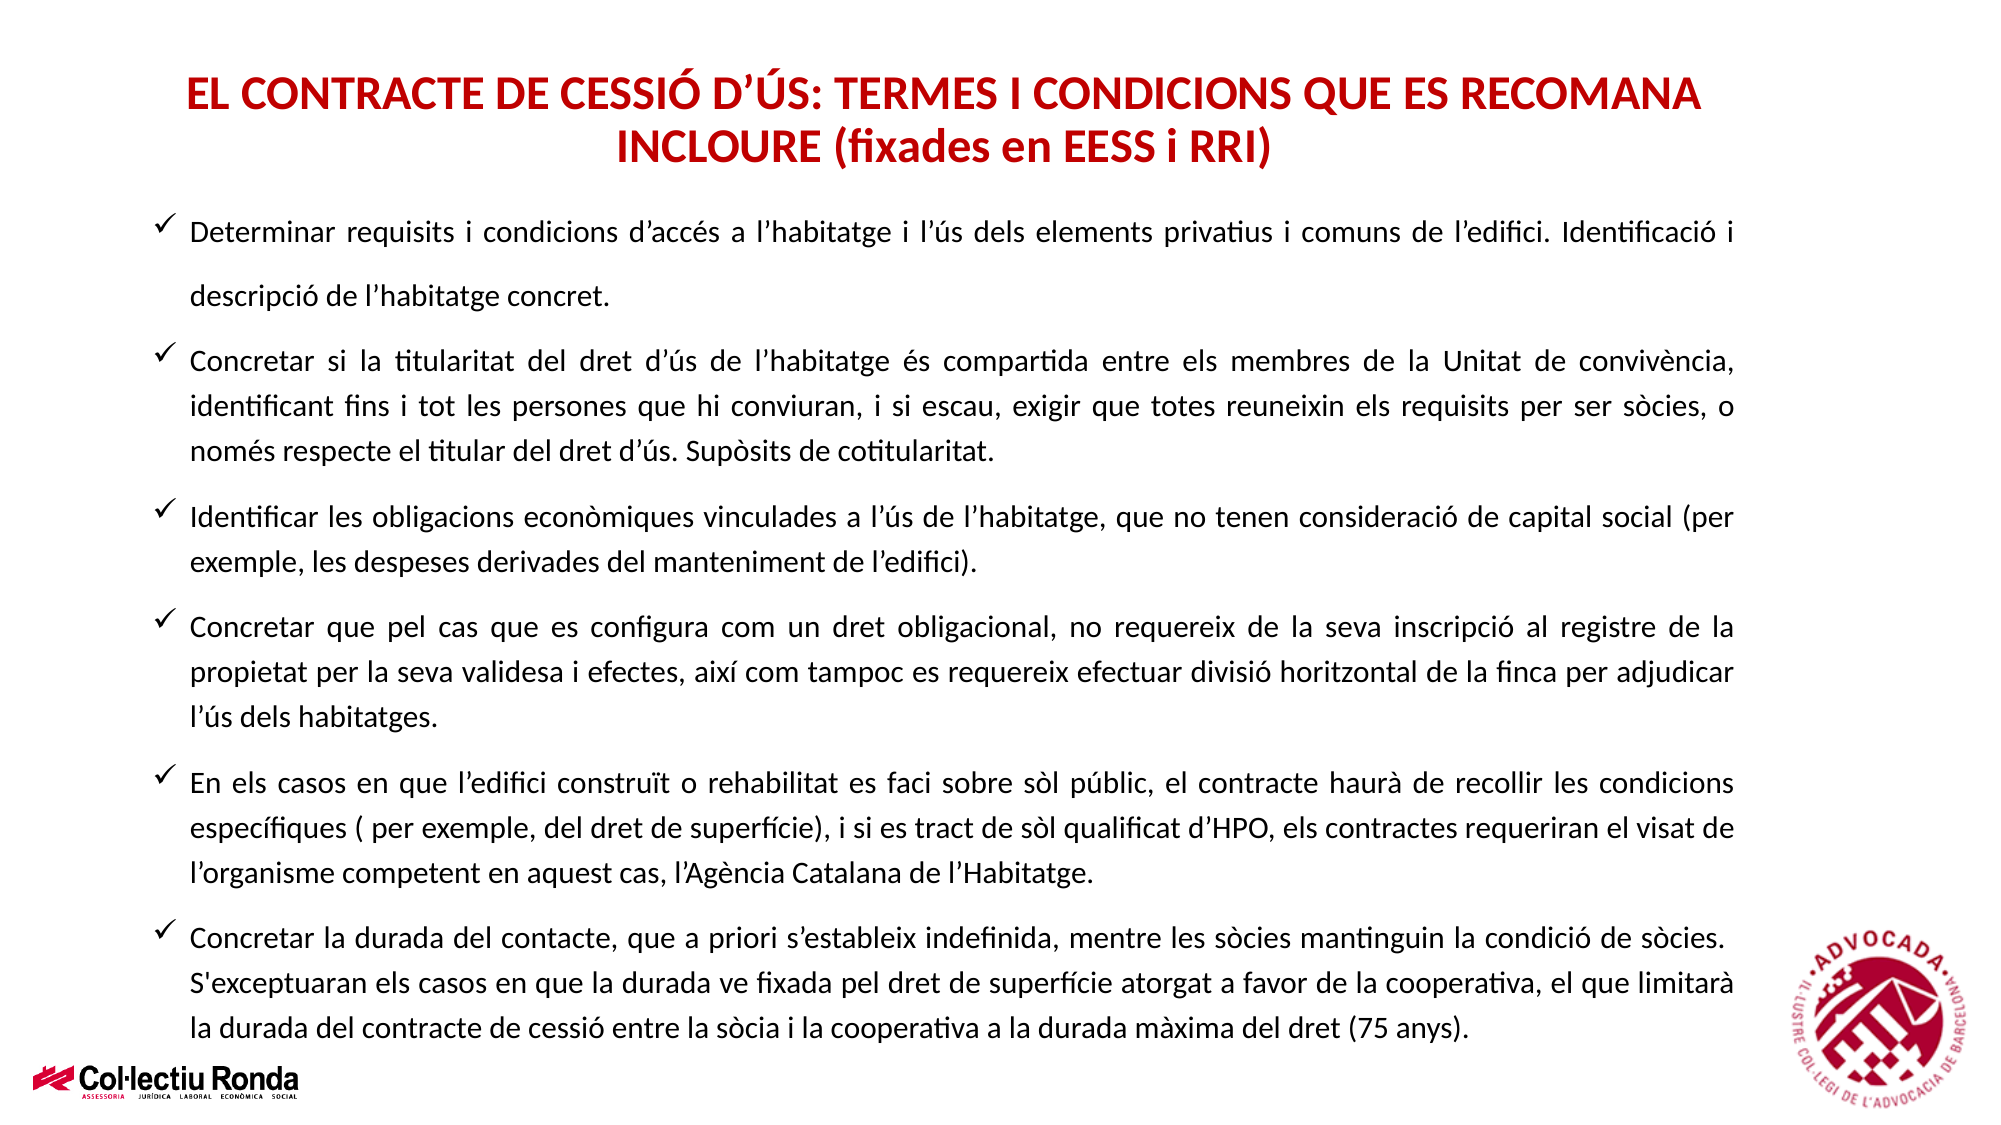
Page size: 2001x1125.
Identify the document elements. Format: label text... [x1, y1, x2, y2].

picture [1763, 917, 2000, 1114]
picture [33, 1065, 299, 1099]
list Determinar requisits i condicions d’accés a l’habitatge i l’ús dels elements privatius i comuns de l’edifici. Identificació i descripció de l’habitatge concret. Concretar si la titularitat del dret d’ús de l’habitatge és compartida entre els membres de la Unitat de convivència, identificant fins i tot les persones que hi conviuran, i si escau, exigir que totes reuneixin els requisits per ser sòcies, o només respecte el titular del dret d’ús. Supòsits de cotitularitat. Identificar les obligacions econòmiques vinculades a l’ús de l’habitatge, que no tenen consideració de capital social (per exemple, les despeses derivades del manteniment de l’edifici). Concretar que pel cas que es configura com un dret obligacional, no requereix de la seva inscripció al registre de la propietat per la seva validesa i efectes, així com tampoc es requereix efectuar divisió horitzontal de la finca per adjudicar l’ús dels habitatges. En els casos en que l’edifici construït o rehabilitat es faci sobre sòl públic, el contracte haurà de recollir les condicions específiques ( per exemple, del dret de superfície), i si es tract de sòl qualificat d’HPO, els contractes requeriran el visat de l’organisme competent en aquest cas, l’Agència Catalana de l’Habitatge. Concretar la durada del contacte, que a priori s’estableix indefinida, mentre les sòcies mantinguin la condició de sòcies. S'exceptuaran els casos en que la durada ve fixada pel dret de superfície atorgat a favor de la cooperativa, el que limitarà la durada del contracte de cessió entre la sòcia i la cooperativa a la durada màxima del dret (75 anys). [137, 177, 1753, 1057]
title EL CONTRACTE DE CESSIÓ D’ÚS: TERMES I CONDICIONS QUE ES RECOMANA INCLOURE (fixades en EESS i RRI) [137, 59, 1753, 177]
